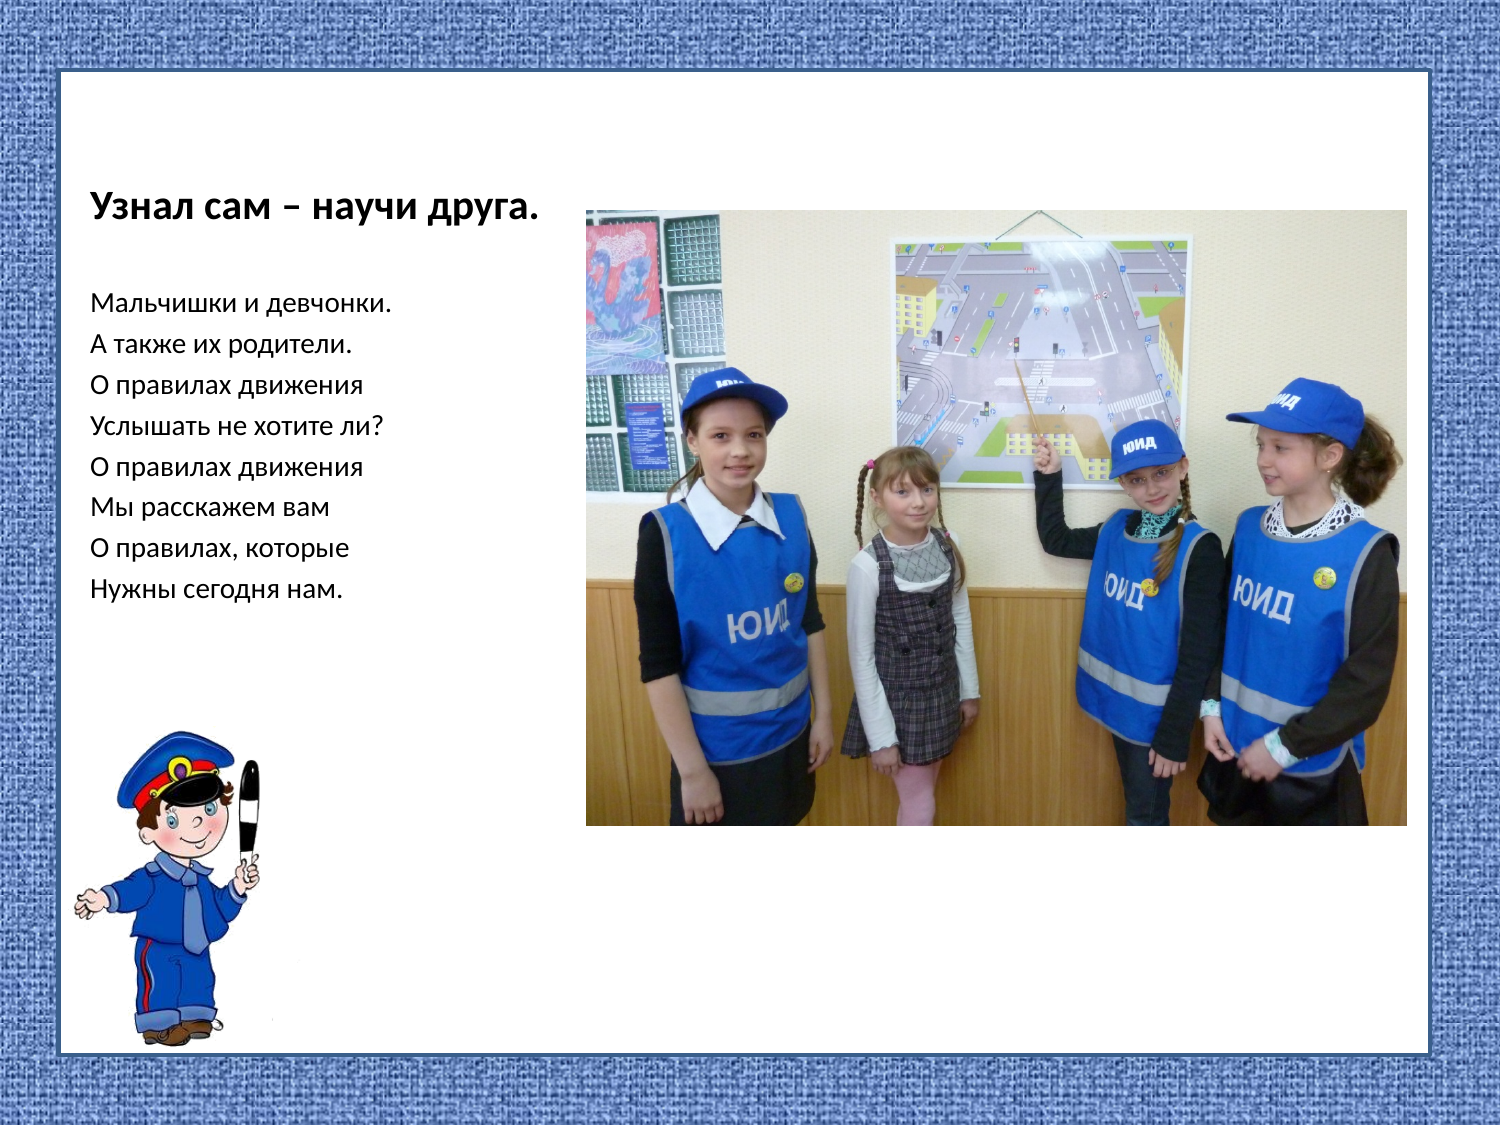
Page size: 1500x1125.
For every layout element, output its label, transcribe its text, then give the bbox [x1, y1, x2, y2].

list Мальчишки и девчонки. А также их родители. О правилах движения Услышать не хотите ли? О правилах движения Мы расскажем вам О правилах, которые Нужны сегодня нам. [74, 235, 569, 1006]
title Узнал сам – научи друга. [74, 81, 569, 235]
picture [0, 0, 1500, 1125]
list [586, 210, 1407, 826]
